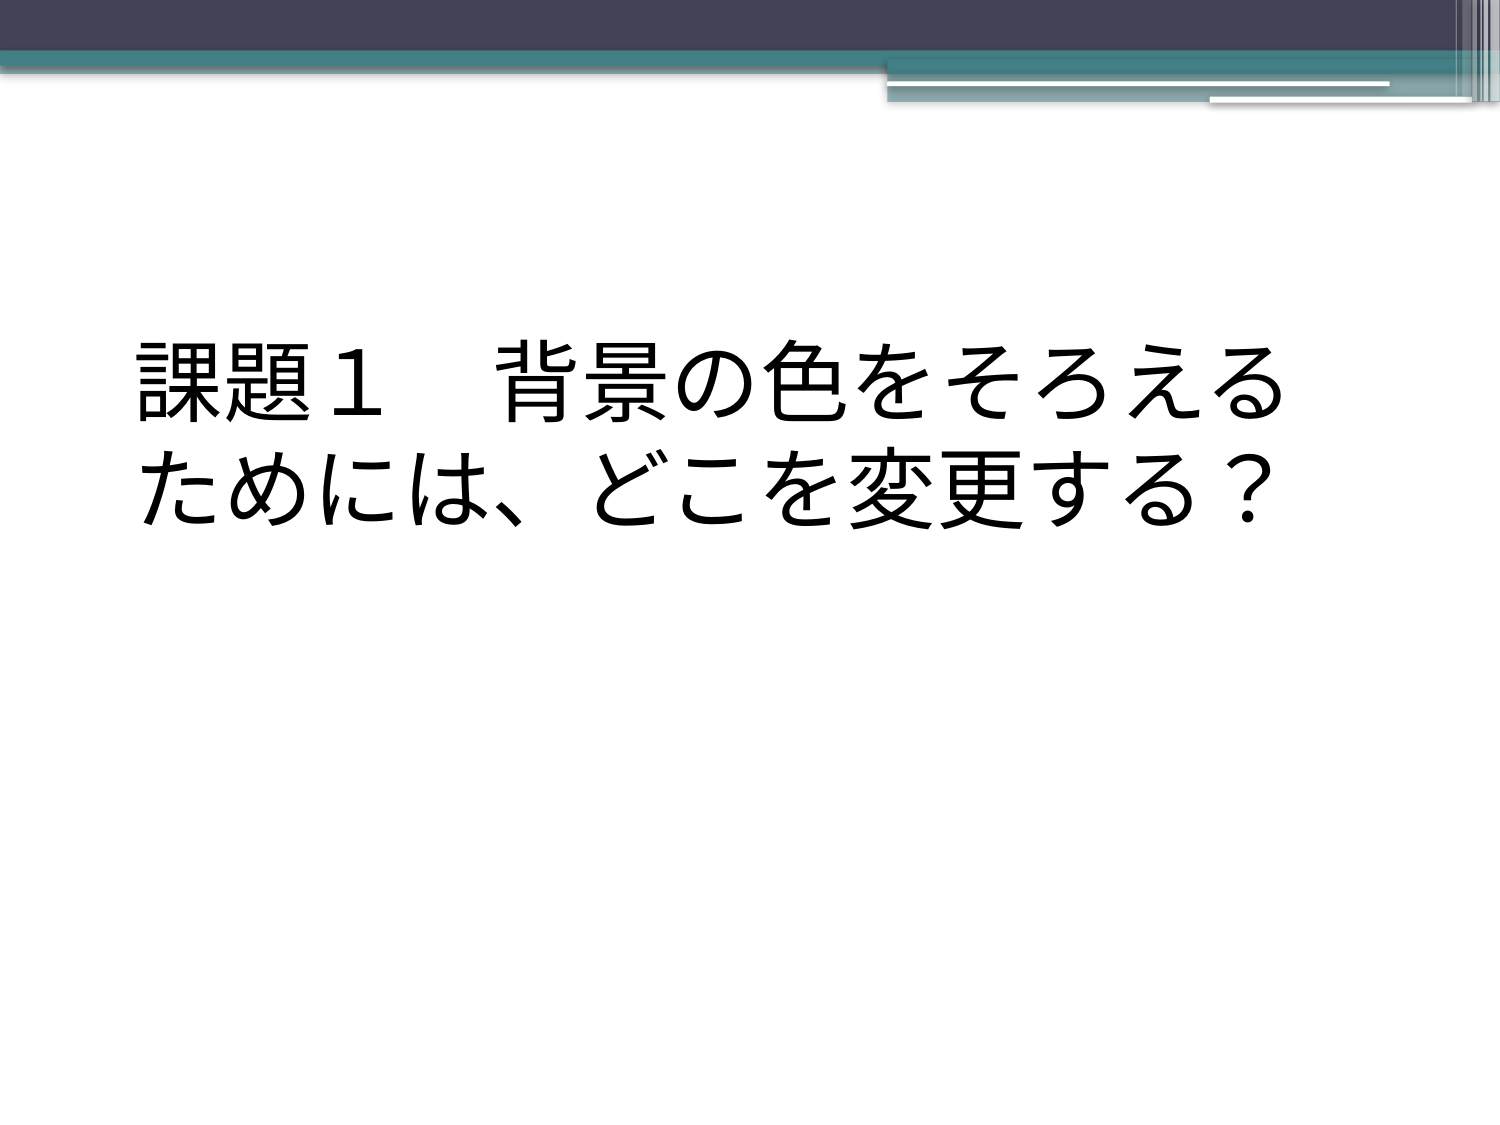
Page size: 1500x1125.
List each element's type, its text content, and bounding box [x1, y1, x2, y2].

title 課題１ 背景の色をそろえるためには、どこを変更する？ [118, 324, 1394, 549]
